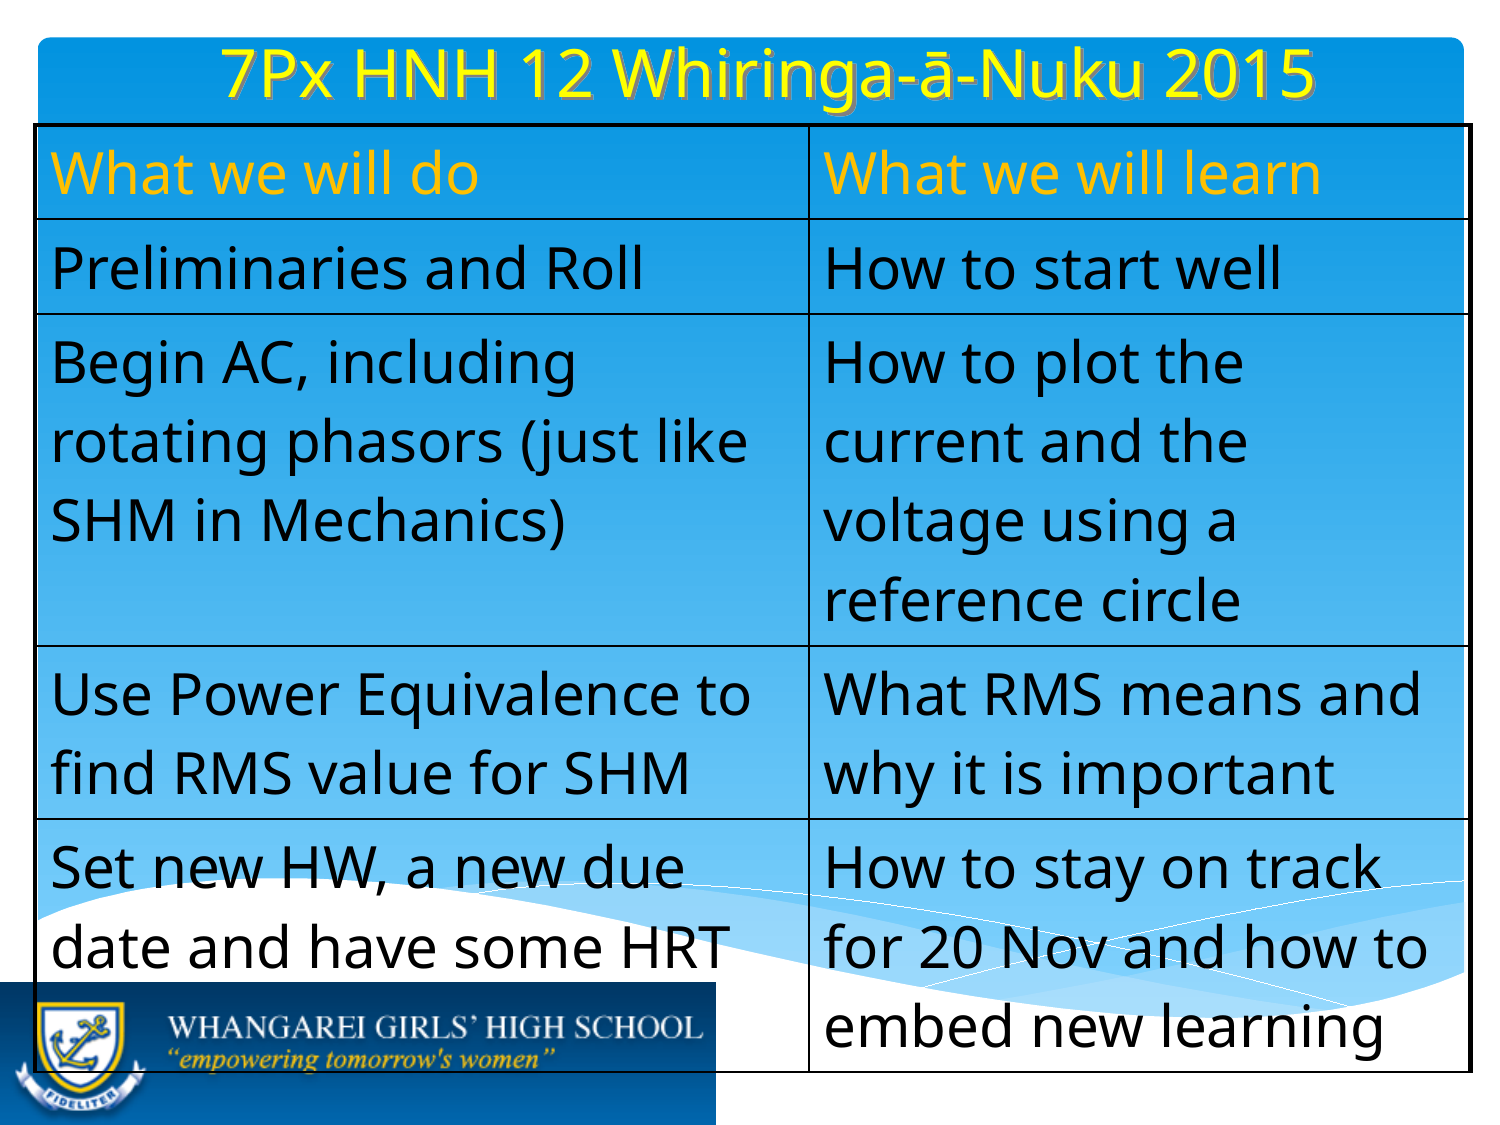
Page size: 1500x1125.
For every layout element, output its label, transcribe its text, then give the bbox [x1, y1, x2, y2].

table_header What we will learn [810, 127, 1468, 218]
picture [0, 982, 716, 1125]
table_cell Use Power Equivalence to find RMS value for SHM [37, 647, 808, 818]
table_cell How to plot the current and the voltage using a reference circle [810, 315, 1468, 645]
table_cell How to stay on track for 20 Nov and how to embed new learning [810, 820, 1468, 1071]
table_cell Begin AC, including rotating phasors (just like SHM in Mechanics) [37, 315, 808, 645]
table_cell Preliminaries and Roll [37, 220, 808, 313]
text_box 7Px HNH 12 Whiringa-ā-Nuku 2015 [162, 20, 1375, 121]
table_cell Set new HW, a new due date and have some HRT [37, 820, 808, 1071]
table_header What we will do [37, 127, 808, 218]
table_cell How to start well [810, 220, 1468, 313]
table_cell What RMS means and why it is important [810, 647, 1468, 818]
